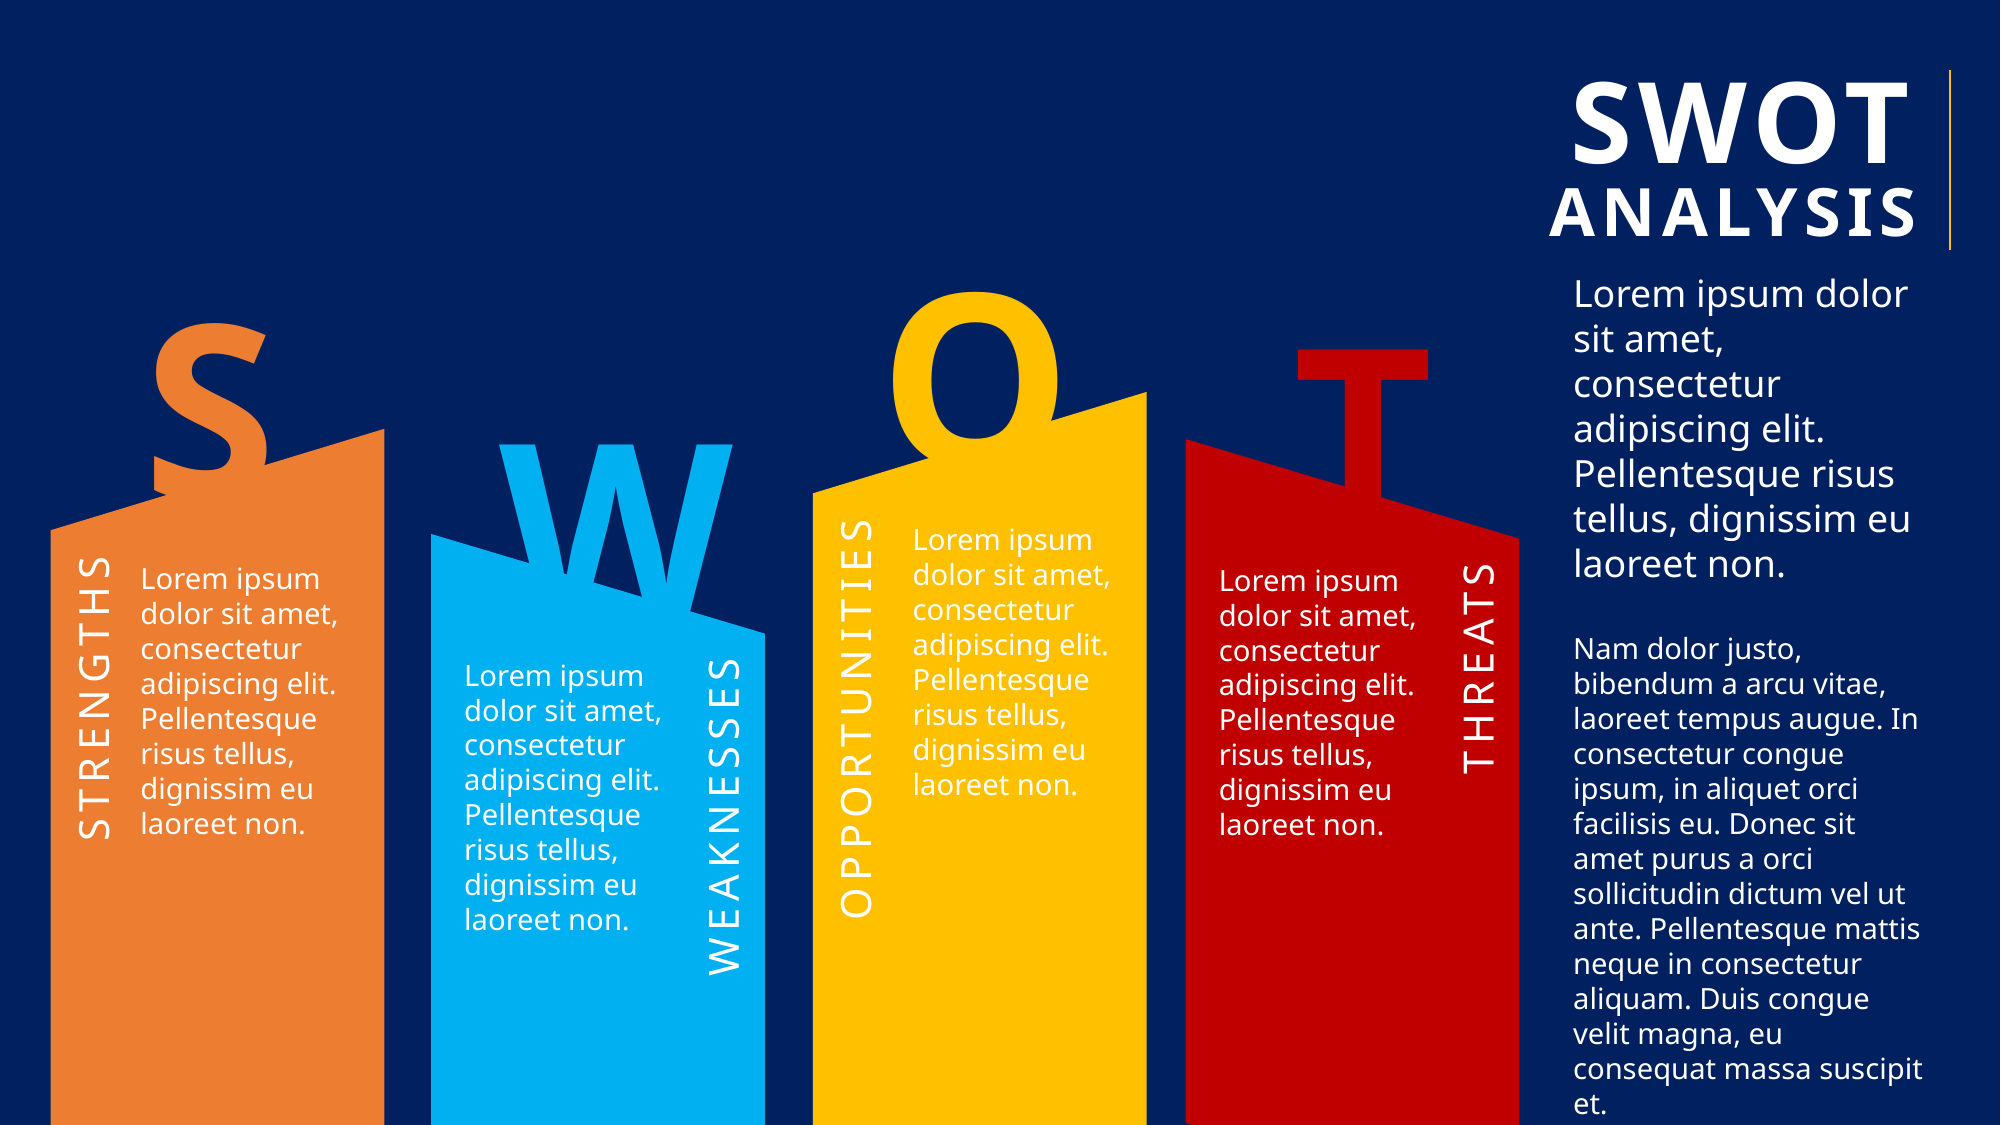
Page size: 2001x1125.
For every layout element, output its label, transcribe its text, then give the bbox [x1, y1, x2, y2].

text_box SWOT ANALYSIS [1324, 70, 1932, 257]
text_box Lorem ipsum dolor sit amet, consectetur adipiscing elit. Pellentesque risus tellus, dignissim eu laoreet non. Nam dolor justo, bibendum a arcu vitae, laoreet tempus augue. In consectetur congue ipsum, in aliquet orci facilisis eu. Donec sit amet purus a orci sollicitudin dictum vel ut ante. Pellentesque mattis neque in consectetur aliquam. Duis congue velit magna, eu consequat massa suscipit et. [1668, 263, 1948, 1125]
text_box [0, 218, 1668, 1125]
